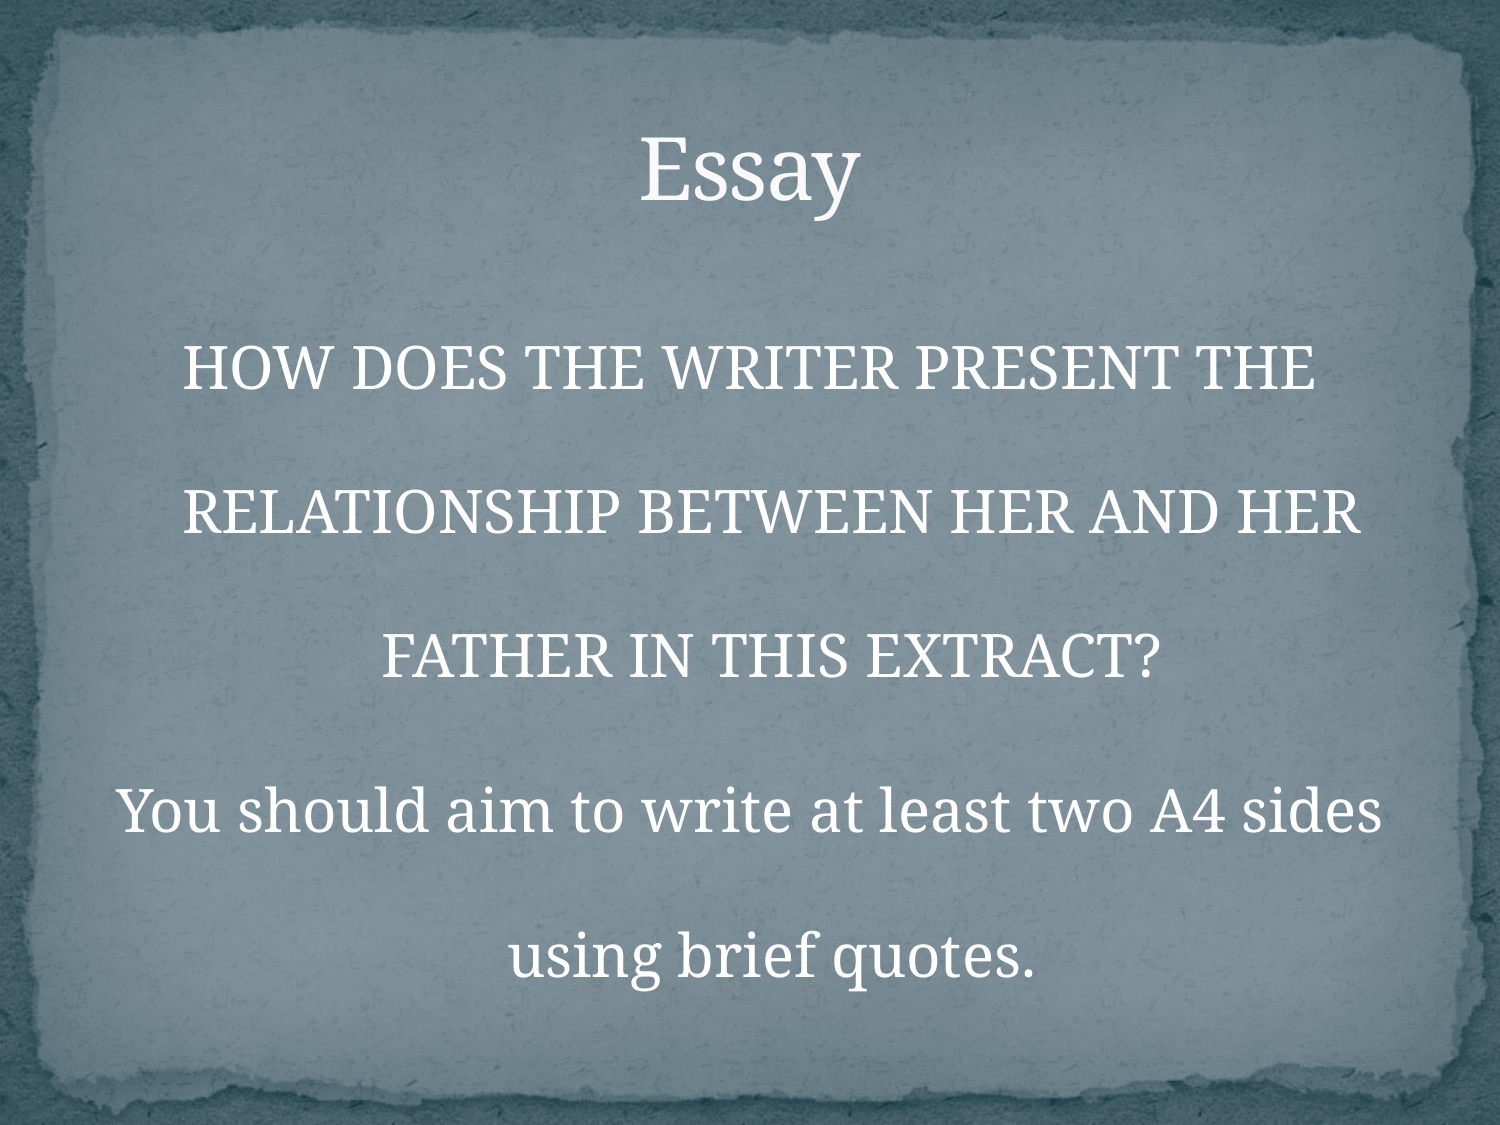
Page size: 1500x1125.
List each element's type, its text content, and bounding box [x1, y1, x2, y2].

title Essay [74, 24, 1425, 225]
list HOW DOES THE WRITER PRESENT THE RELATIONSHIP BETWEEN HER AND HER FATHER IN THIS EXTRACT? You should aim to write at least two A4 sides using brief quotes. [75, 249, 1425, 1000]
